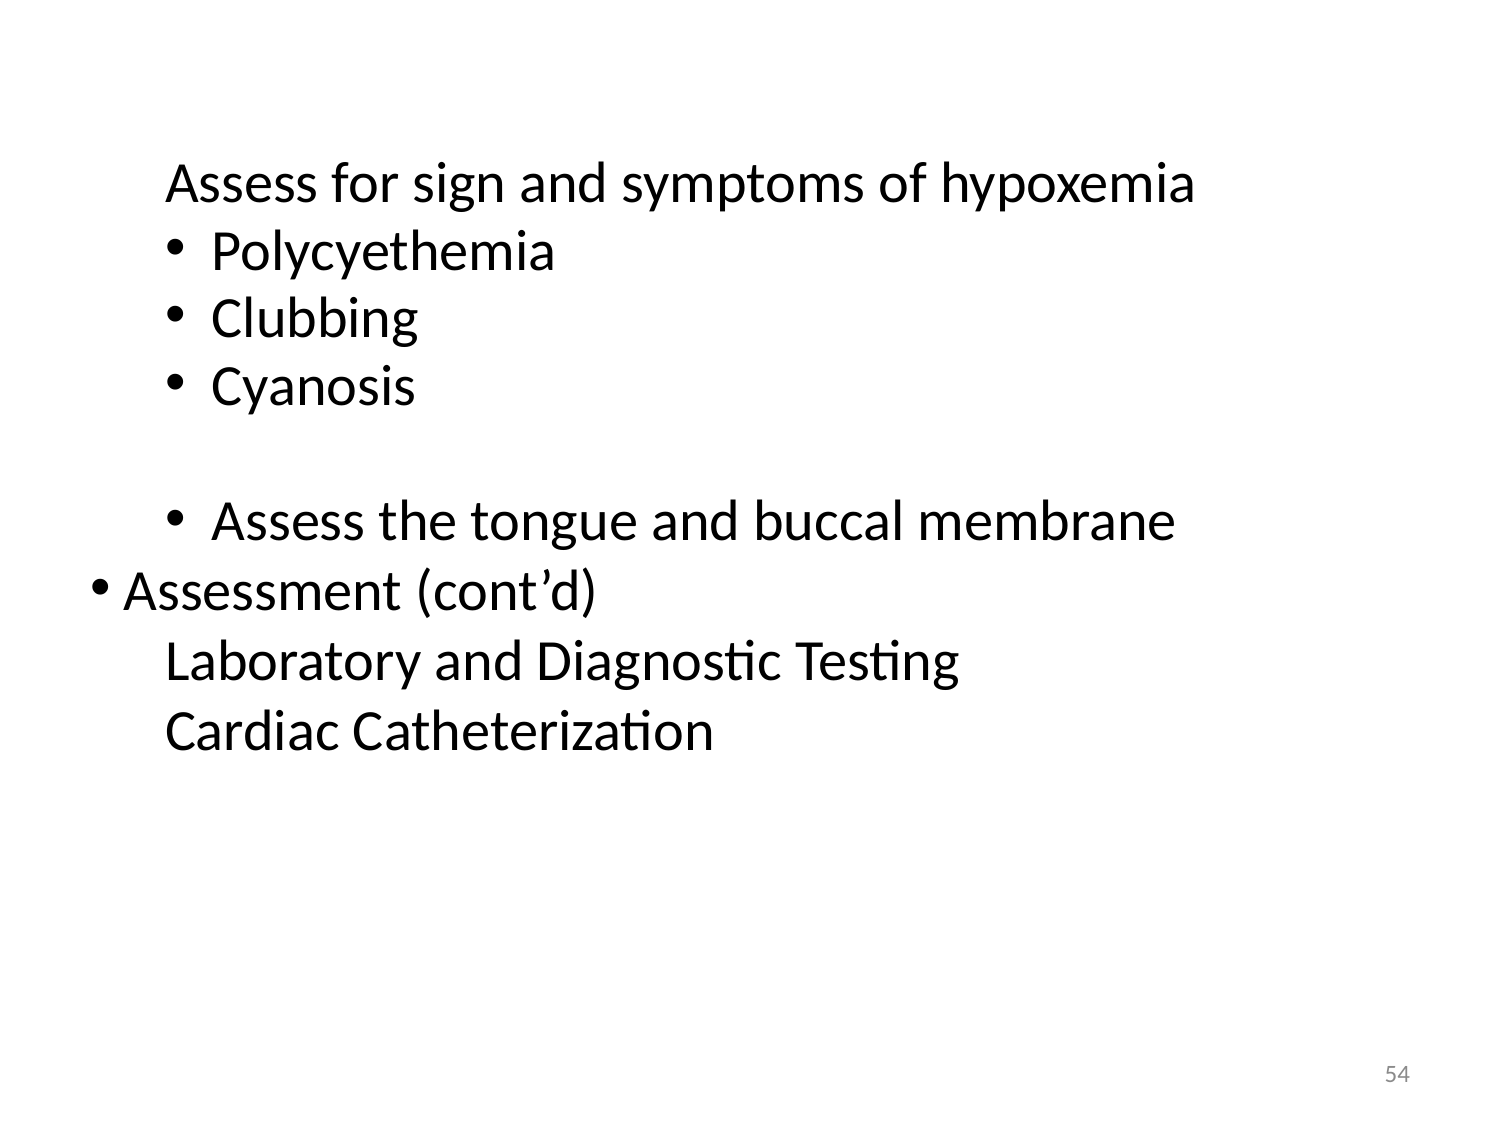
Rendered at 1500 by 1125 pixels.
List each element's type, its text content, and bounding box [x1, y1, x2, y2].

slide_number 54 [1074, 1042, 1425, 1103]
text_box Assess for sign and symptoms of hypoxemia Polycyethemia Clubbing Cyanosis Assess the tongue and buccal membrane Assessment (cont’d) Laboratory and Diagnostic Testing Cardiac Catheterization [74, 149, 1425, 1067]
